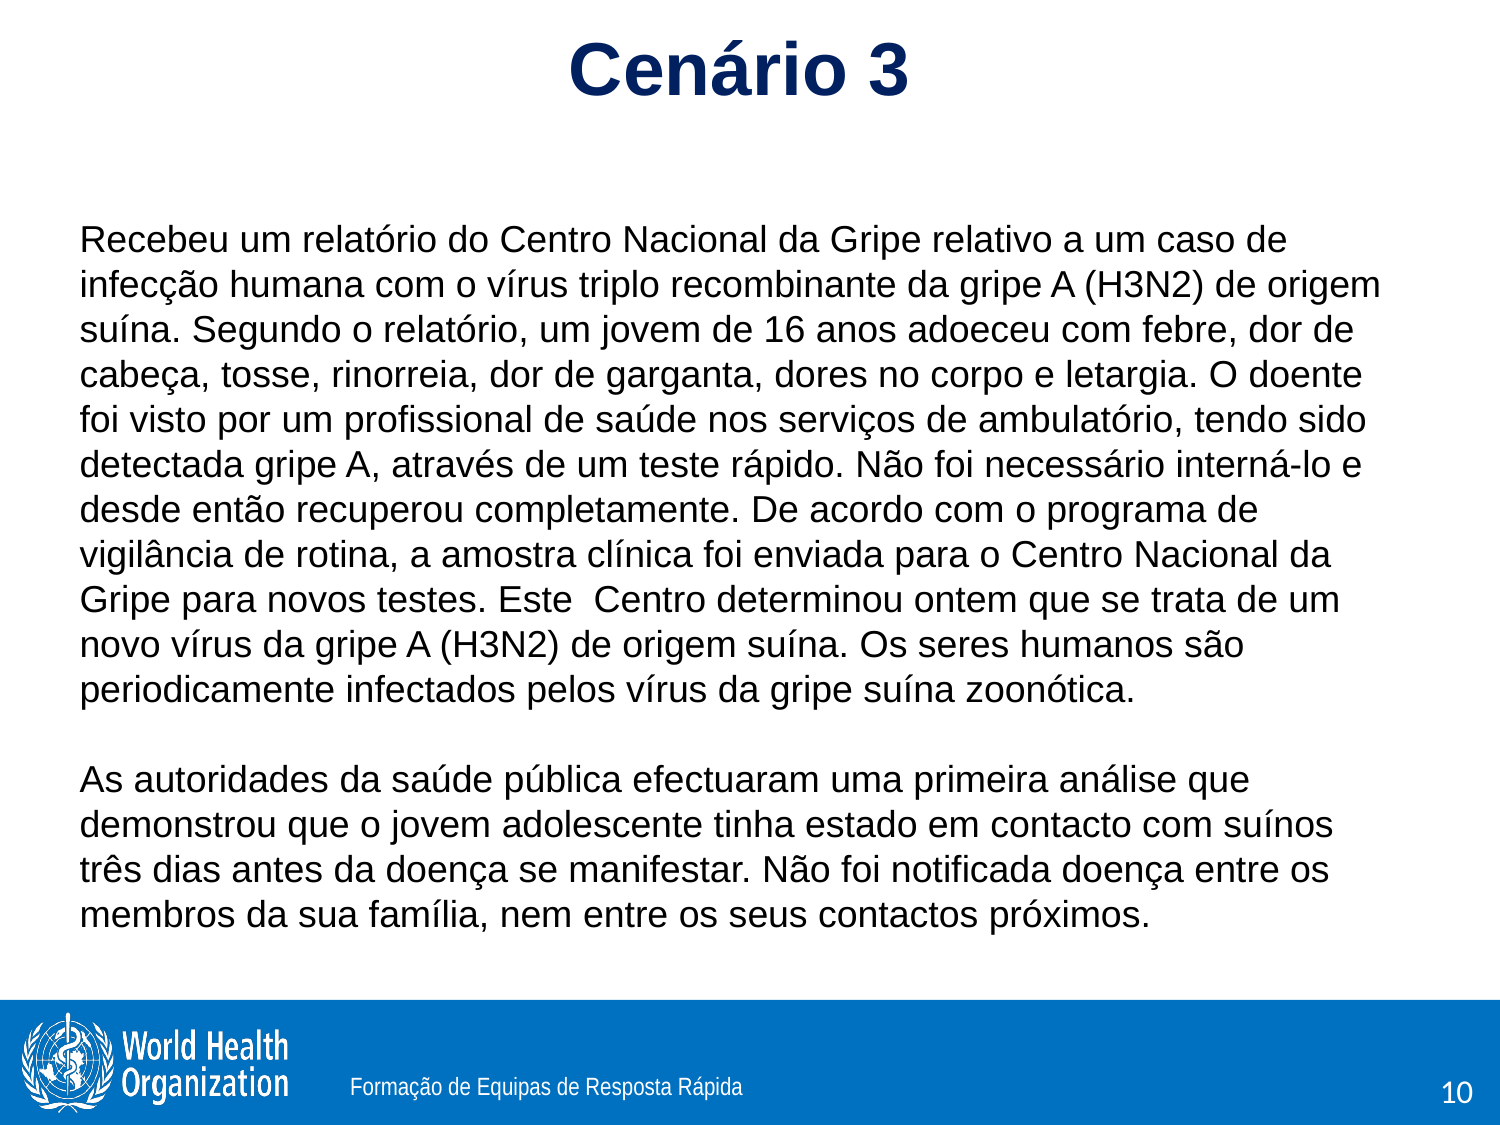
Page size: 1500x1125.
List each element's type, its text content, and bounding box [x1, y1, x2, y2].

text_box Recebeu um relatório do Centro Nacional da Gripe relativo a um caso de infecção humana com o vírus triplo recombinante da gripe A (H3N2) de origem suína. Segundo o relatório, um jovem de 16 anos adoeceu com febre, dor de cabeça, tosse, rinorreia, dor de garganta, dores no corpo e letargia. O doente foi visto por um profissional de saúde nos serviços de ambulatório, tendo sido detectada gripe A, através de um teste rápido. Não foi necessário interná-lo e desde então recuperou completamente. De acordo com o programa de vigilância de rotina, a amostra clínica foi enviada para o Centro Nacional da Gripe para novos testes. Este Centro determinou ontem que se trata de um novo vírus da gripe A (H3N2) de origem suína. Os seres humanos são periodicamente infectados pelos vírus da gripe suína zoonótica. As autoridades da saúde pública efectuaram uma primeira análise que demonstrou que o jovem adolescente tinha estado em contacto com suínos três dias antes da doença se manifestar. Não foi notificada doença entre os membros da sua família, nem entre os seus contactos próximos. [64, 208, 1415, 943]
picture [21, 1012, 288, 1113]
title Cenário 3 [64, 0, 1415, 160]
